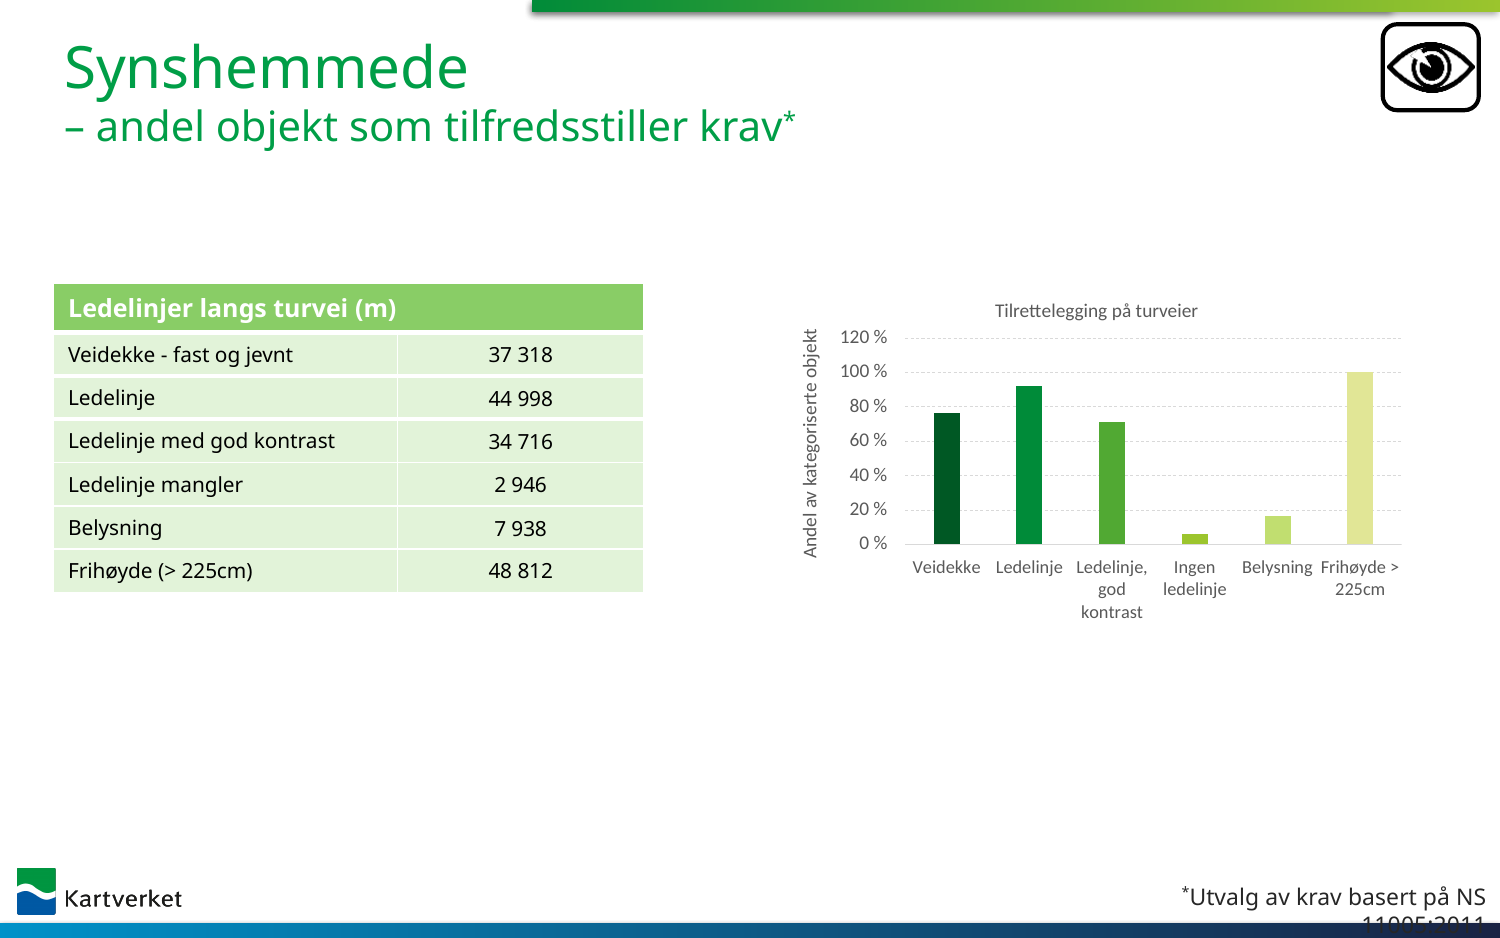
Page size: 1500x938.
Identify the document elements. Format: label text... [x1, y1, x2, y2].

table_cell Ledelinje med god kontrast [54, 421, 397, 462]
table_cell Ledelinje mangler [54, 463, 397, 505]
table_cell 48 812 [398, 550, 643, 592]
table_cell 2 946 [398, 463, 643, 505]
table_header Ledelinjer langs turvei (m) [54, 284, 643, 330]
text_box *Utvalg av krav basert på NS 11005:2011 [1068, 873, 1500, 938]
table_cell 34 716 [398, 421, 643, 462]
table_cell 44 998 [398, 378, 643, 417]
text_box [1382, 24, 1480, 111]
table_cell Frihøyde (> 225cm) [54, 550, 397, 592]
table_cell Veidekke - fast og jevnt [54, 335, 397, 374]
table_cell Ledelinje [54, 378, 397, 417]
picture [791, 291, 1402, 630]
table_cell 7 938 [398, 507, 643, 548]
table_cell Belysning [54, 507, 397, 548]
table_cell 37 318 [398, 335, 643, 374]
text_box Synshemmede – andel objekt som tilfredsstiller krav* [49, 24, 1431, 158]
